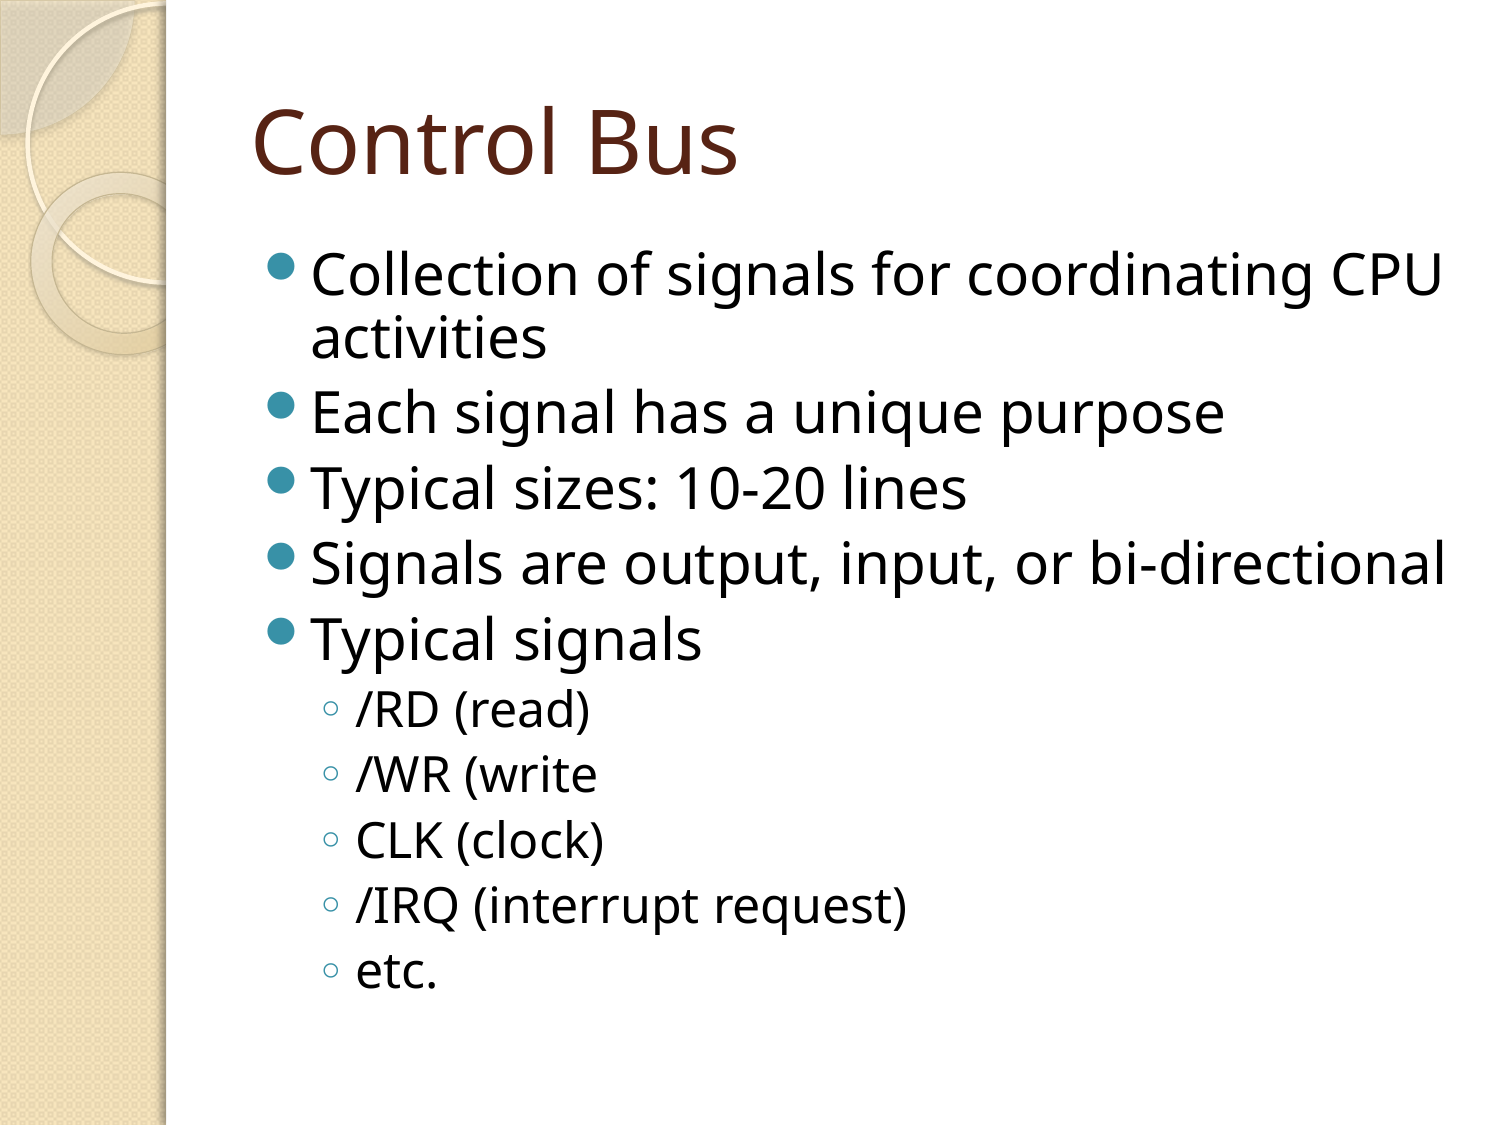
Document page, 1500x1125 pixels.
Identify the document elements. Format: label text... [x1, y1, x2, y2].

title Control Bus [235, 45, 1466, 233]
list Collection of signals for coordinating CPU activities Each signal has a unique purpose Typical sizes: 10-20 lines Signals are output, input, or bi-directional Typical signals /RD (read) /WR (write CLK (clock) /IRQ (interrupt request) etc. [235, 237, 1466, 1025]
